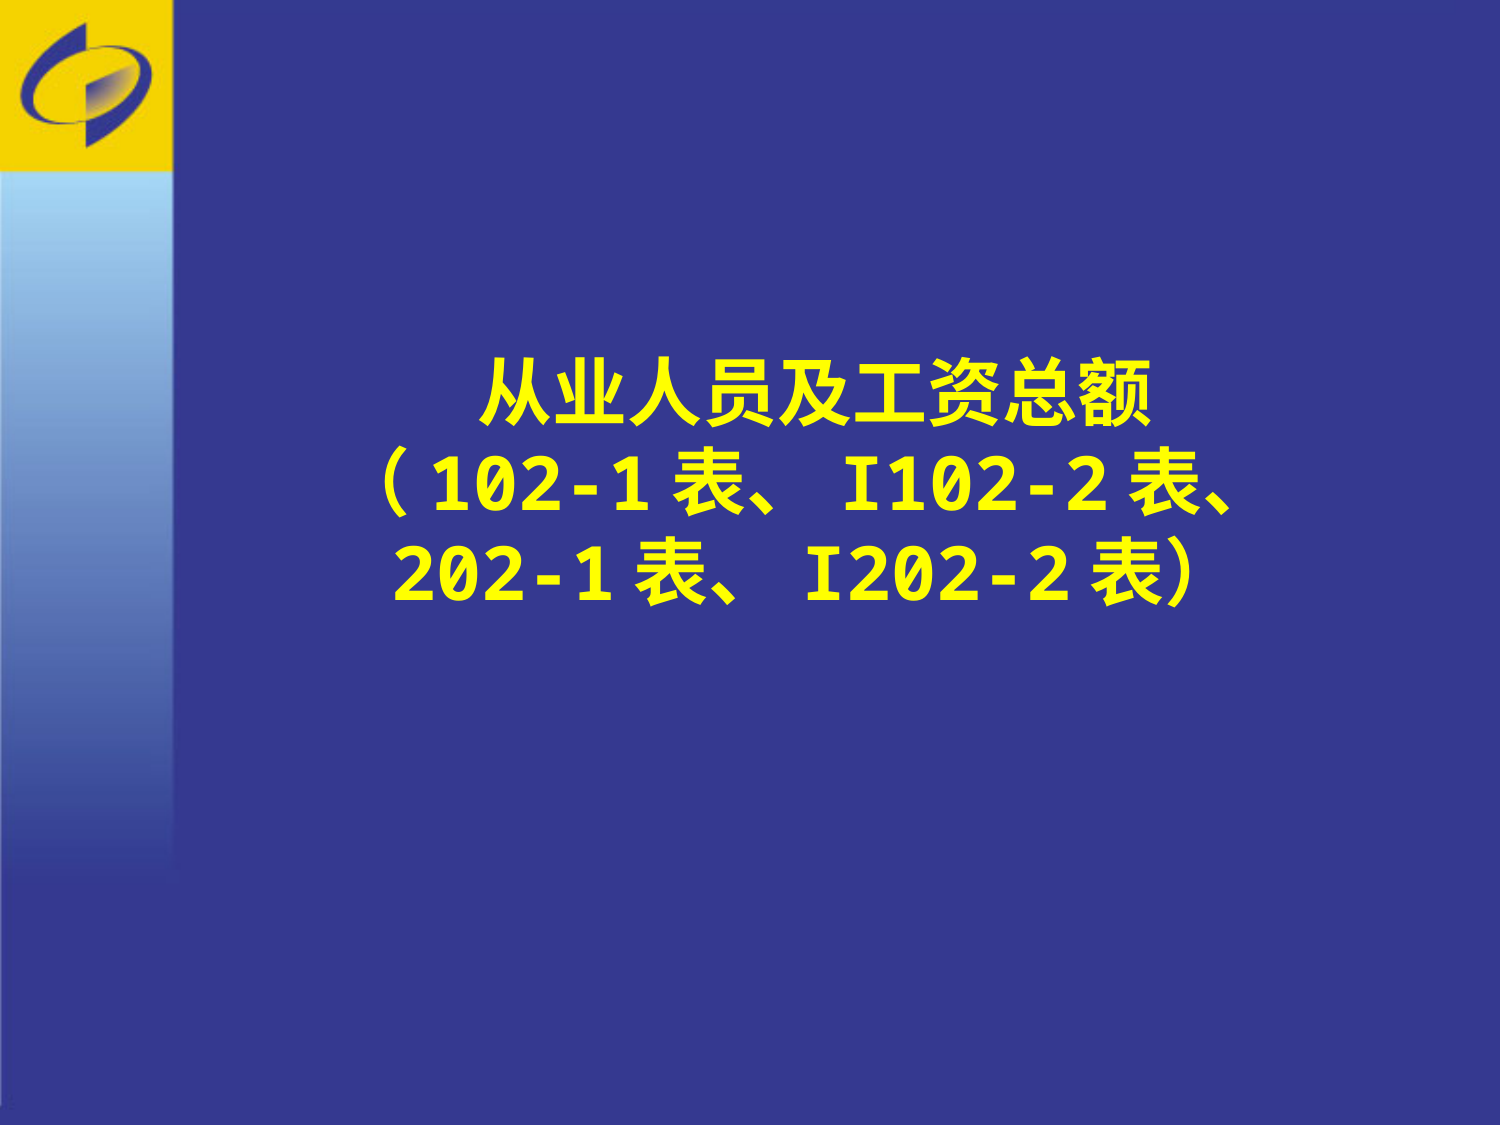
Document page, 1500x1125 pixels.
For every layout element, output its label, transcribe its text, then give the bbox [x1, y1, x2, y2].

picture [0, 0, 1500, 1125]
text_box 从业人员及工资总额 （102-1表、I102-2表、202-1表、I202-2表） [302, 338, 1329, 624]
